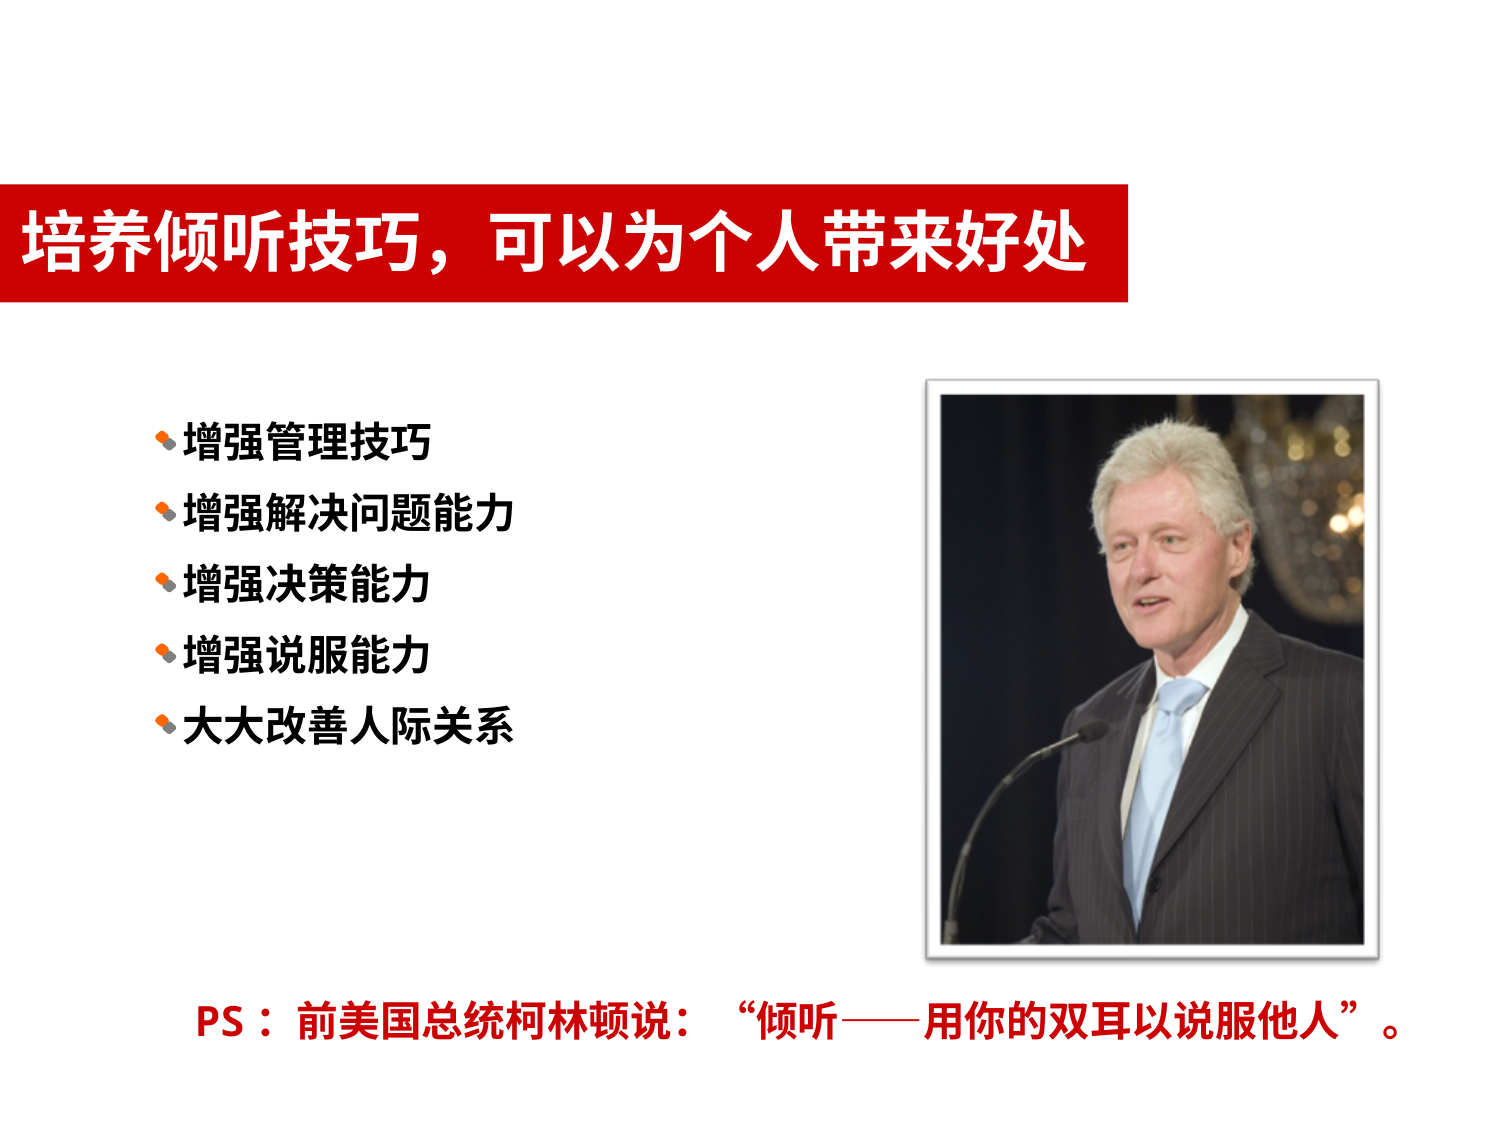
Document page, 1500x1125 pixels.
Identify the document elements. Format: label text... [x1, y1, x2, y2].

text_box 培养倾听技巧，可以为个人带来好处 [5, 177, 1152, 303]
text_box 增强管理技巧 增强解决问题能力 增强决策能力 增强说服能力 大大改善人际关系 [135, 408, 703, 758]
text_box [0, 184, 5, 303]
picture [915, 373, 1390, 974]
text_box PS：前美国总统柯林顿说：“倾听——用你的双耳以说服他人”。 [180, 987, 1439, 1053]
